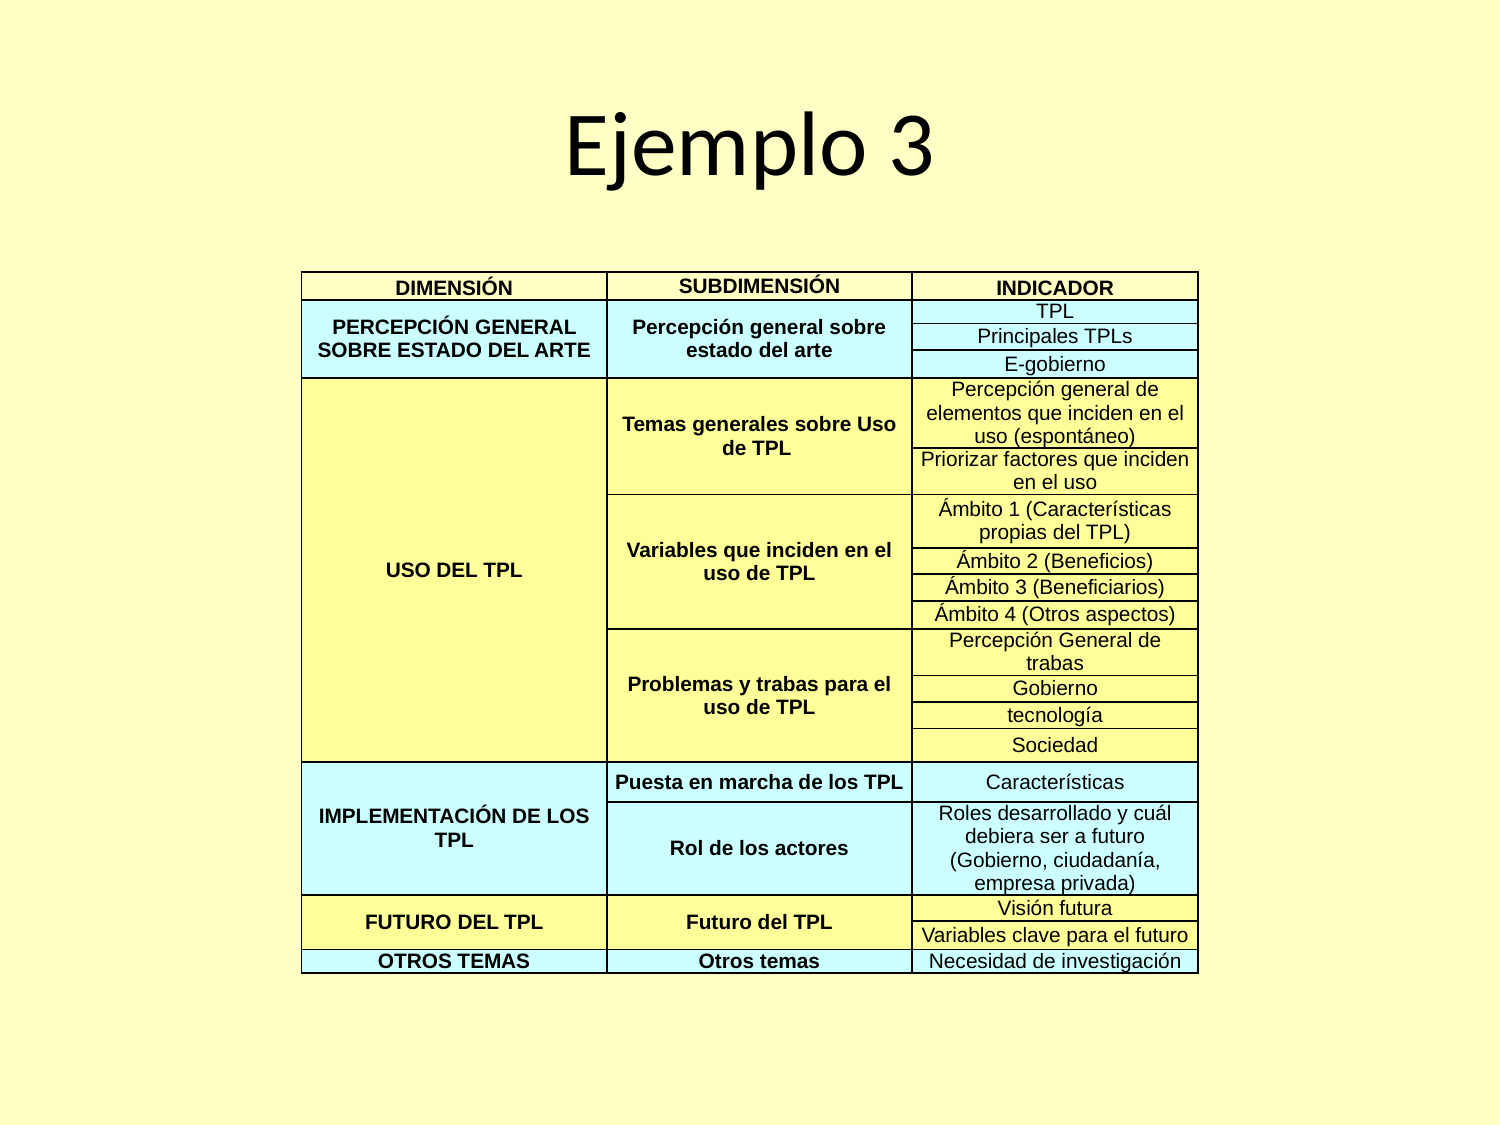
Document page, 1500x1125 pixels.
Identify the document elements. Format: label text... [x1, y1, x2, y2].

table_cell Necesidad de investigación [913, 950, 1197, 972]
table_cell Futuro del TPL [608, 896, 911, 949]
table_cell Gobierno [913, 676, 1197, 701]
table_header INDICADOR [913, 273, 1197, 299]
table_cell OTROS TEMAS [302, 950, 606, 972]
table_cell Percepción general sobre estado del arte [608, 301, 911, 377]
table_cell Sociedad [913, 729, 1197, 761]
table_cell TPL [913, 301, 1197, 323]
table_cell Problemas y trabas para el uso de TPL [608, 630, 911, 761]
table_cell Temas generales sobre Uso de TPL [608, 379, 911, 494]
table_cell Percepción General de trabas [913, 630, 1197, 675]
table_cell Otros temas [608, 950, 911, 972]
table_cell Variables que inciden en el uso de TPL [608, 495, 911, 628]
table_cell Priorizar factores que inciden en el uso [913, 449, 1197, 494]
table_cell FUTURO DEL TPL [302, 896, 606, 949]
table_cell Visión futura [913, 896, 1197, 920]
table_cell Rol de los actores [608, 803, 911, 894]
table_cell Principales TPLs [913, 324, 1197, 349]
table_header DIMENSIÓN [302, 273, 606, 299]
table_cell Variables clave para el futuro [913, 922, 1197, 949]
table_cell tecnología [913, 703, 1197, 728]
table_cell Características [913, 763, 1197, 801]
table_cell Ámbito 1 (Características propias del TPL) [913, 495, 1197, 547]
table_cell E-gobierno [913, 351, 1197, 377]
table_cell USO DEL TPL [302, 379, 606, 761]
table_cell Ámbito 3 (Beneficiarios) [913, 575, 1197, 600]
table_cell Ámbito 4 (Otros aspectos) [913, 602, 1197, 628]
table_cell Percepción general de elementos que inciden en el uso (espontáneo) [913, 379, 1197, 447]
title Ejemplo 3 [75, 45, 1425, 233]
table_cell PERCEPCIÓN GENERAL SOBRE ESTADO DEL ARTE [302, 301, 606, 377]
table_cell Puesta en marcha de los TPL [608, 763, 911, 801]
table_cell Ámbito 2 (Beneficios) [913, 549, 1197, 573]
table_cell IMPLEMENTACIÓN DE LOS TPL [302, 763, 606, 894]
table_cell Roles desarrollado y cuál debiera ser a futuro (Gobierno, ciudadanía, empresa privada) [913, 803, 1197, 894]
table_header SUBDIMENSIÓN [608, 273, 911, 299]
